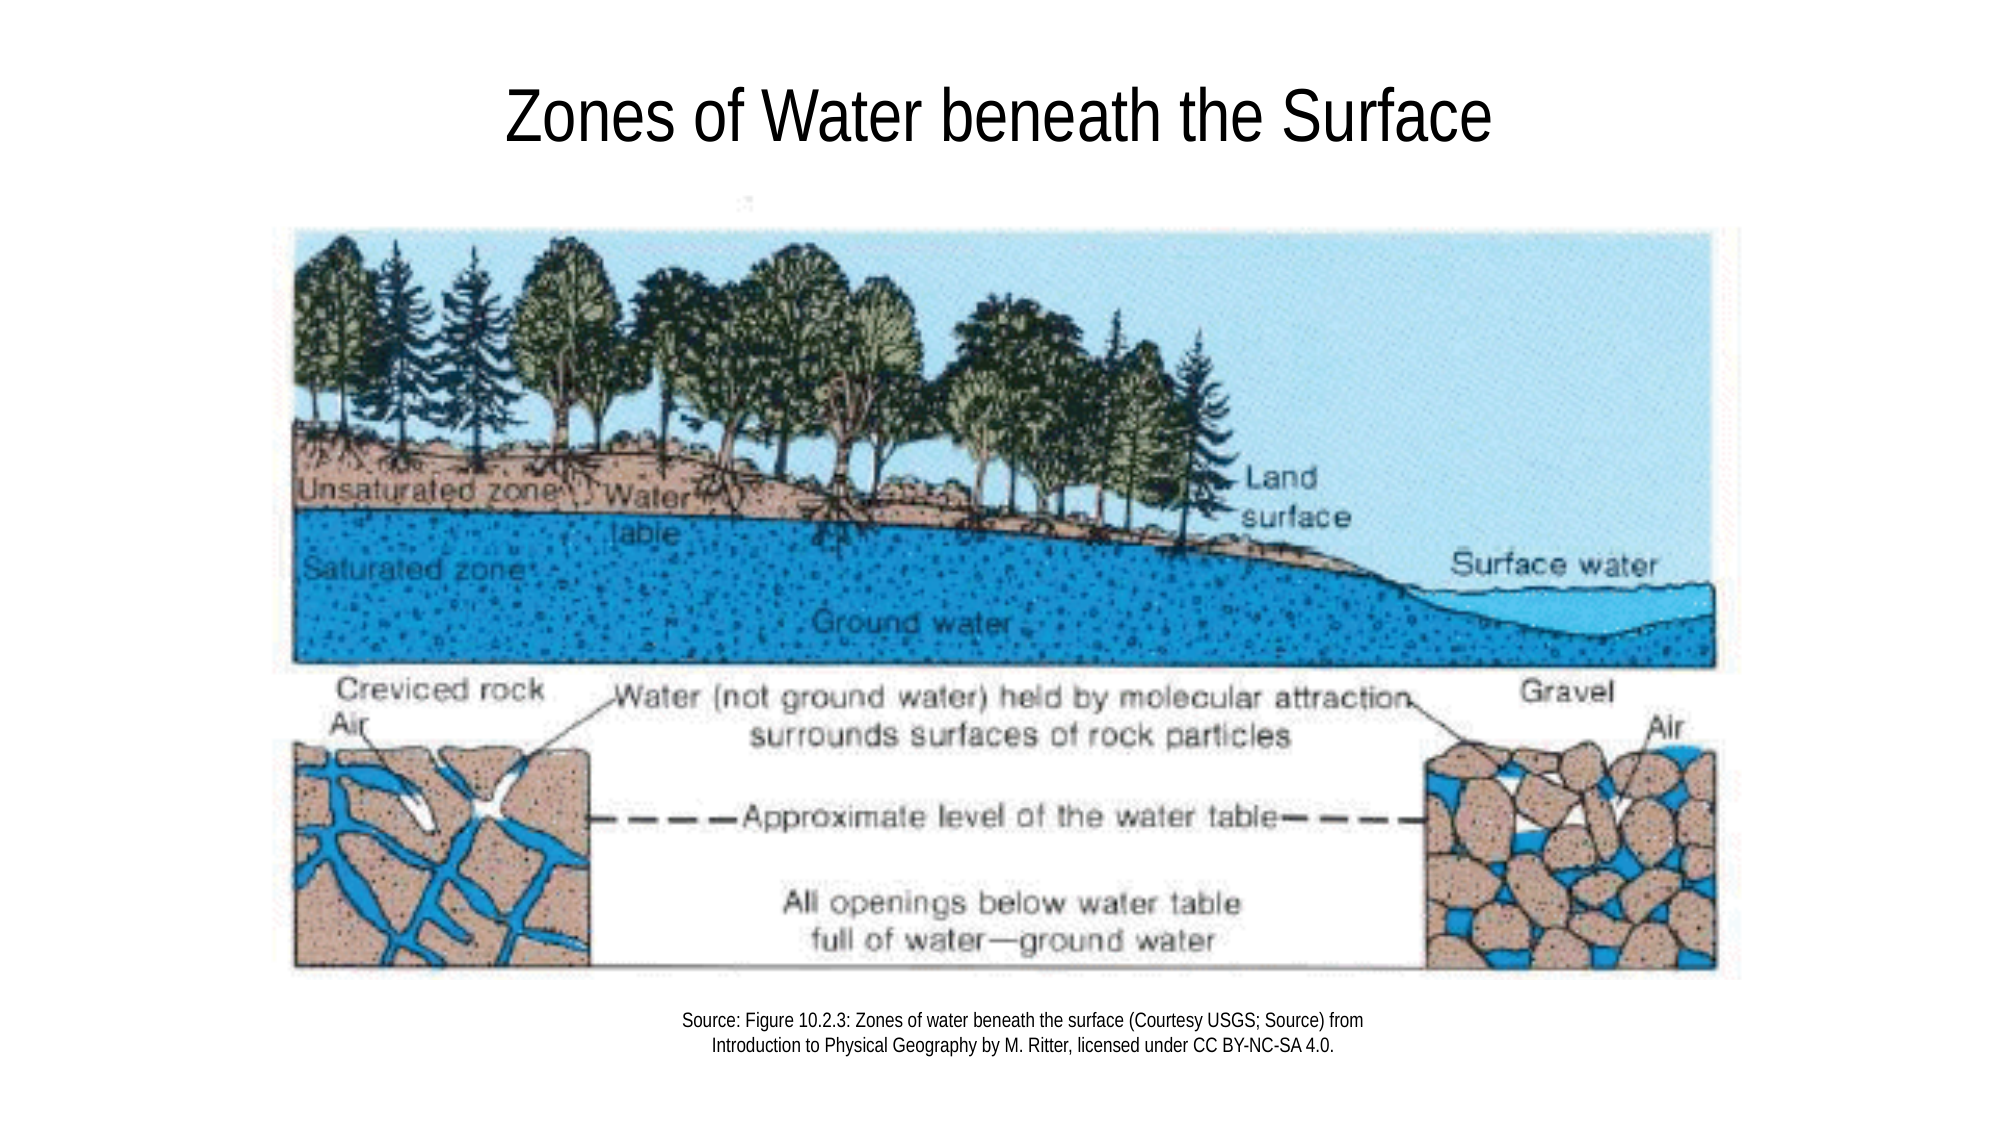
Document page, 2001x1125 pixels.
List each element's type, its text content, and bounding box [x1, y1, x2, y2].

title Zones of Water beneath the Surface [137, 59, 1863, 176]
text_box Source: Figure 10.2.3: Zones of water beneath the surface (Courtesy USGS; Source) from Introduction to Physical Geography by M. Ritter, licensed under CC BY-NC-SA 4.0. [645, 999, 1402, 1065]
picture [255, 194, 1745, 980]
